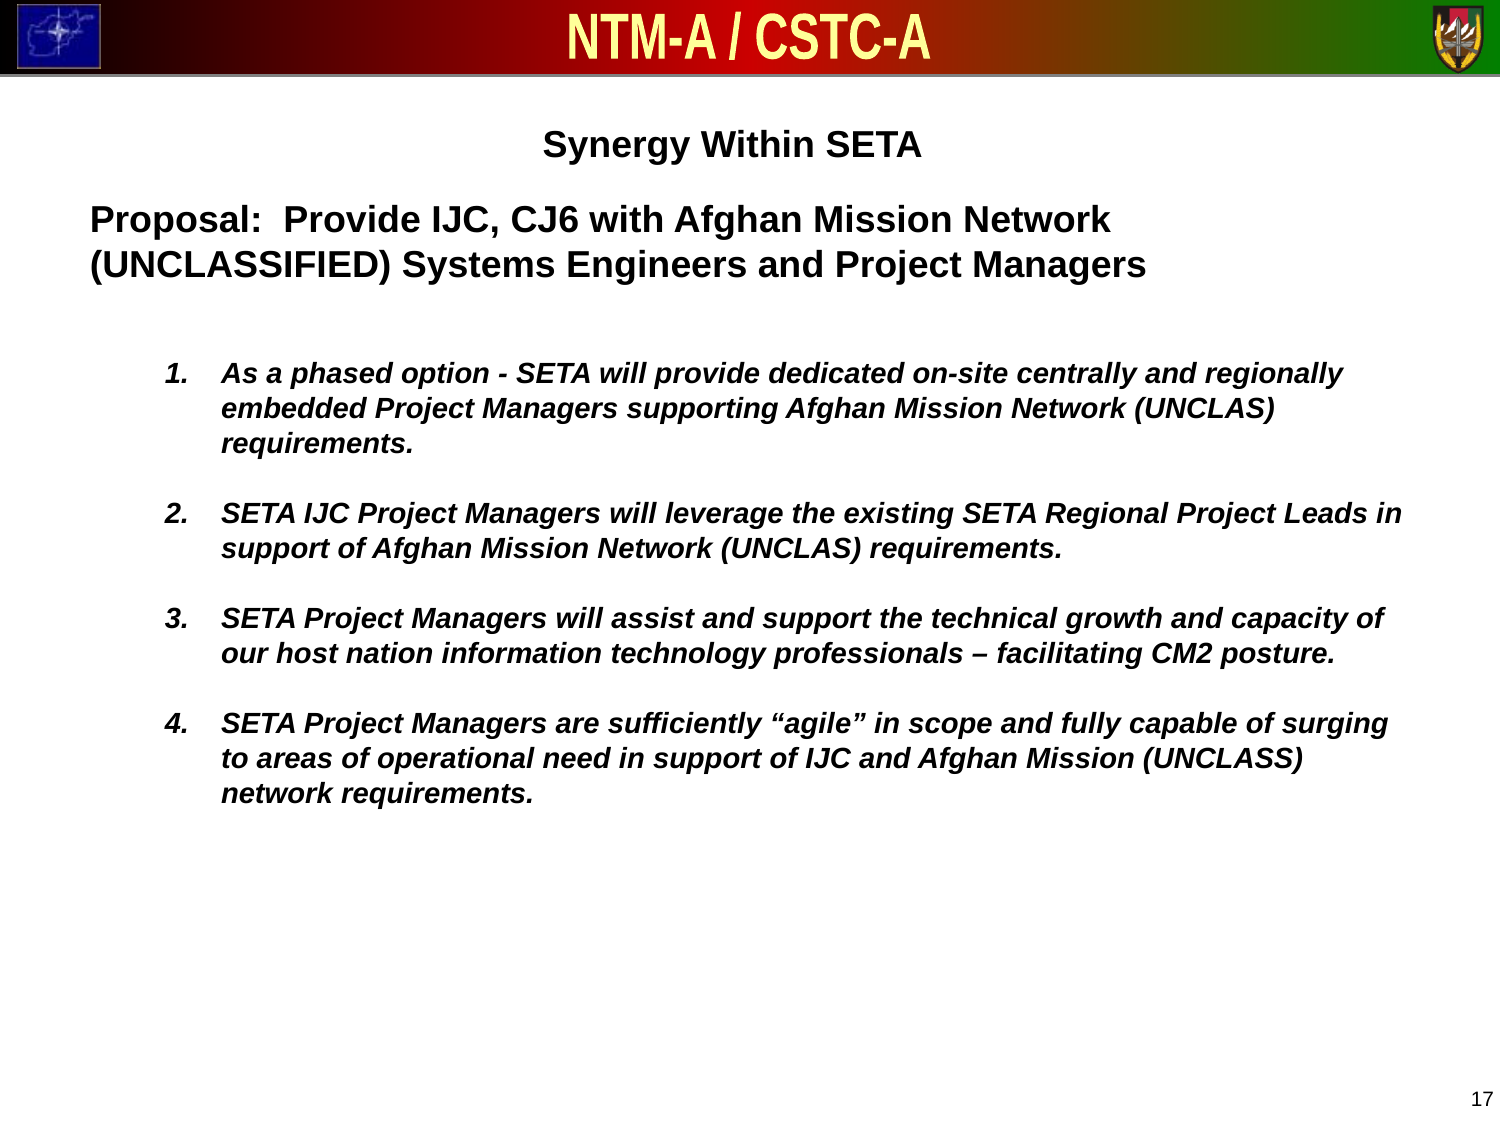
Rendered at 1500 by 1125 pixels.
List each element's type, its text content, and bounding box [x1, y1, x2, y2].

picture [17, 4, 101, 69]
text_box Synergy Within SETA [162, 112, 1313, 173]
text_box Proposal: Provide IJC, CJ6 with Afghan Mission Network (UNCLASSIFIED) Systems Engineers and Project Managers As a phased option - SETA will provide dedicated on-site centrally and regionally embedded Project Managers supporting Afghan Mission Network (UNCLAS) requirements. SETA IJC Project Managers will leverage the existing SETA Regional Project Leads in support of Afghan Mission Network (UNCLAS) requirements. SETA Project Managers will assist and support the technical growth and capacity of our host nation information technology professionals – facilitating CM2 posture. SETA Project Managers are sufficiently “agile” in scope and fully capable of surging to areas of operational need in support of IJC and Afghan Mission (UNCLASS) network requirements. [74, 187, 1425, 817]
picture [1432, 5, 1484, 74]
slide_number 17 [1181, 1073, 1495, 1123]
